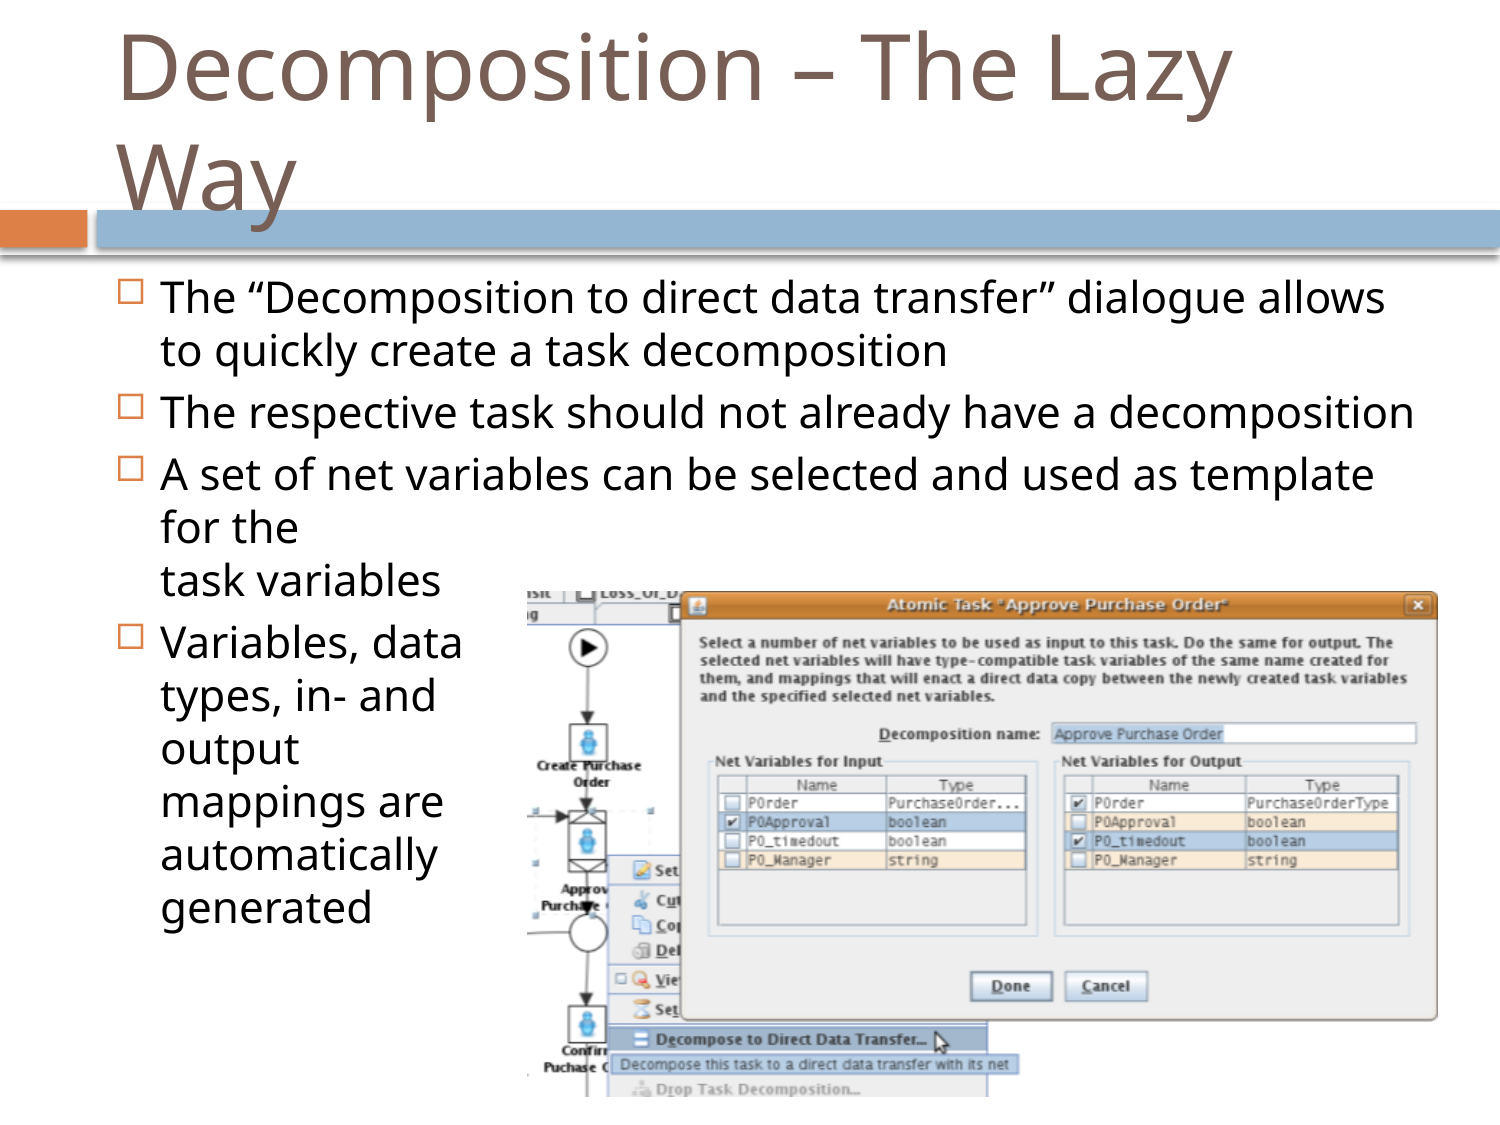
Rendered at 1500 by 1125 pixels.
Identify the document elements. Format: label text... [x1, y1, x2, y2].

title Decomposition – The Lazy Way [100, 37, 1438, 200]
list The “Decomposition to direct data transfer” dialogue allows to quickly create a task decomposition The respective task should not already have a decomposition A set of net variables can be selected and used as template for the task variables Variables, data types, in- and output mappings are automatically generated [100, 262, 1438, 1000]
picture [527, 590, 1439, 1097]
